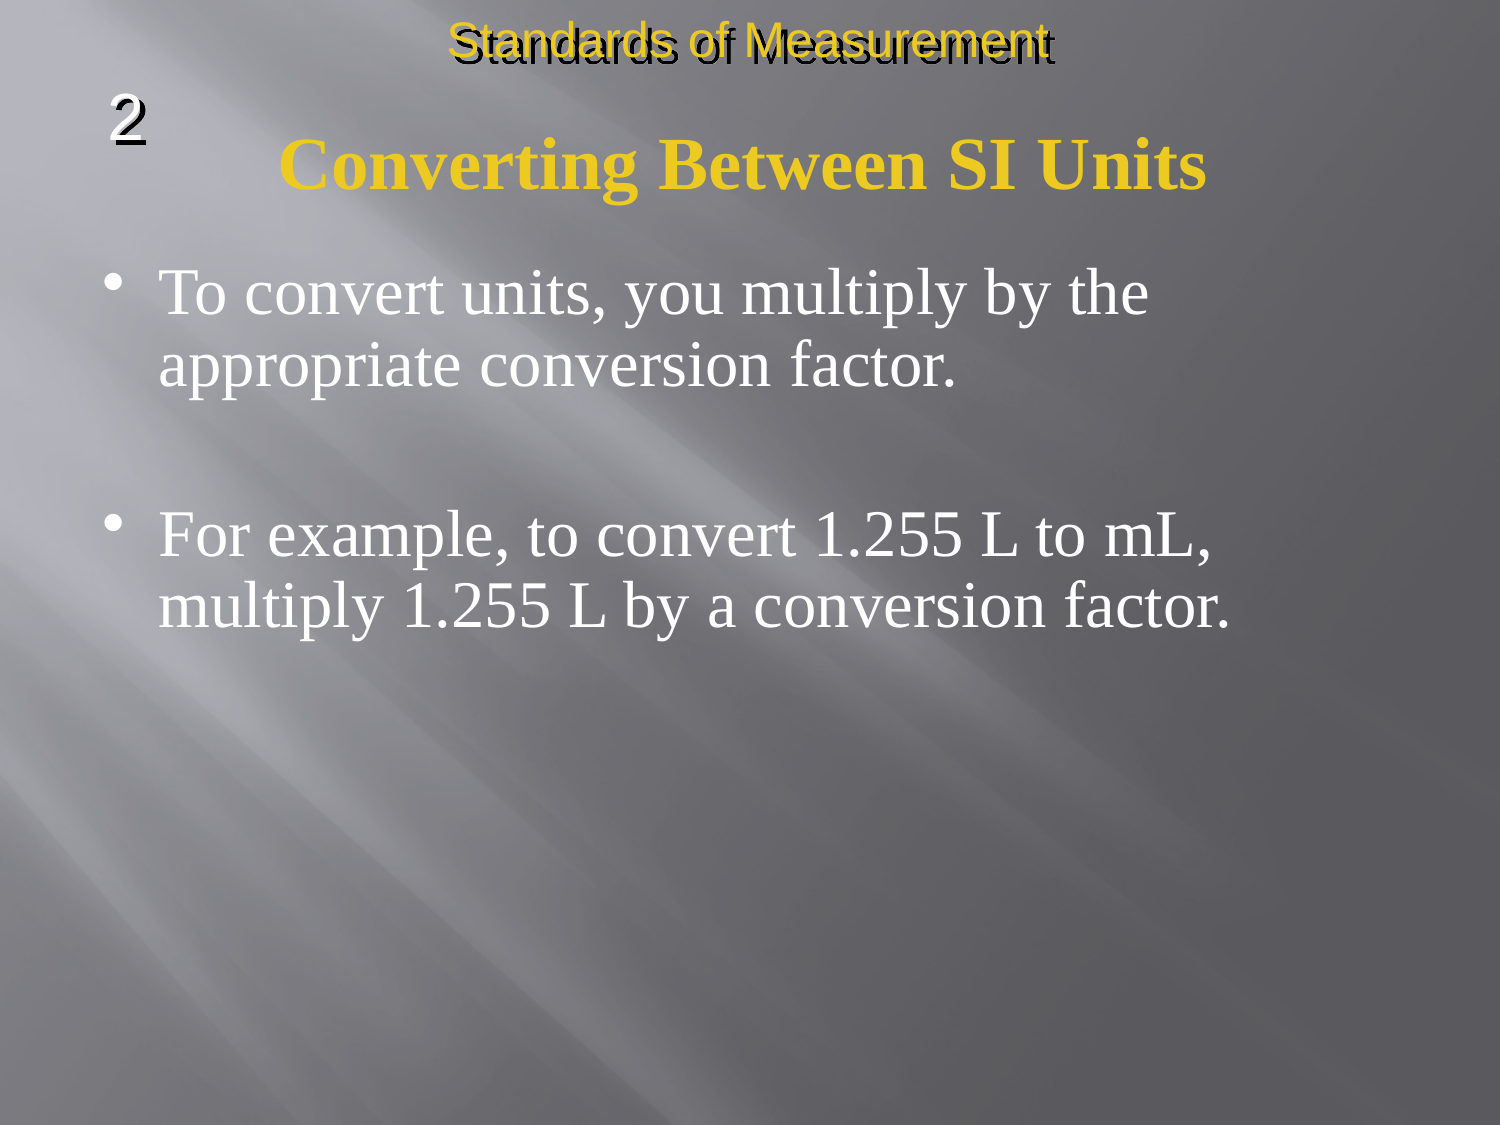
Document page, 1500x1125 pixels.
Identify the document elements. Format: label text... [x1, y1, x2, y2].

text_box Converting Between SI Units [262, 117, 1243, 214]
text_box For example, to convert 1.255 L to mL, multiply 1.255 L by a conversion factor. [87, 491, 1400, 650]
text_box To convert units, you multiply by the appropriate conversion factor. [87, 249, 1350, 409]
text_box Standards of Measurement [431, 0, 1065, 75]
text_box 2 [93, 66, 160, 162]
